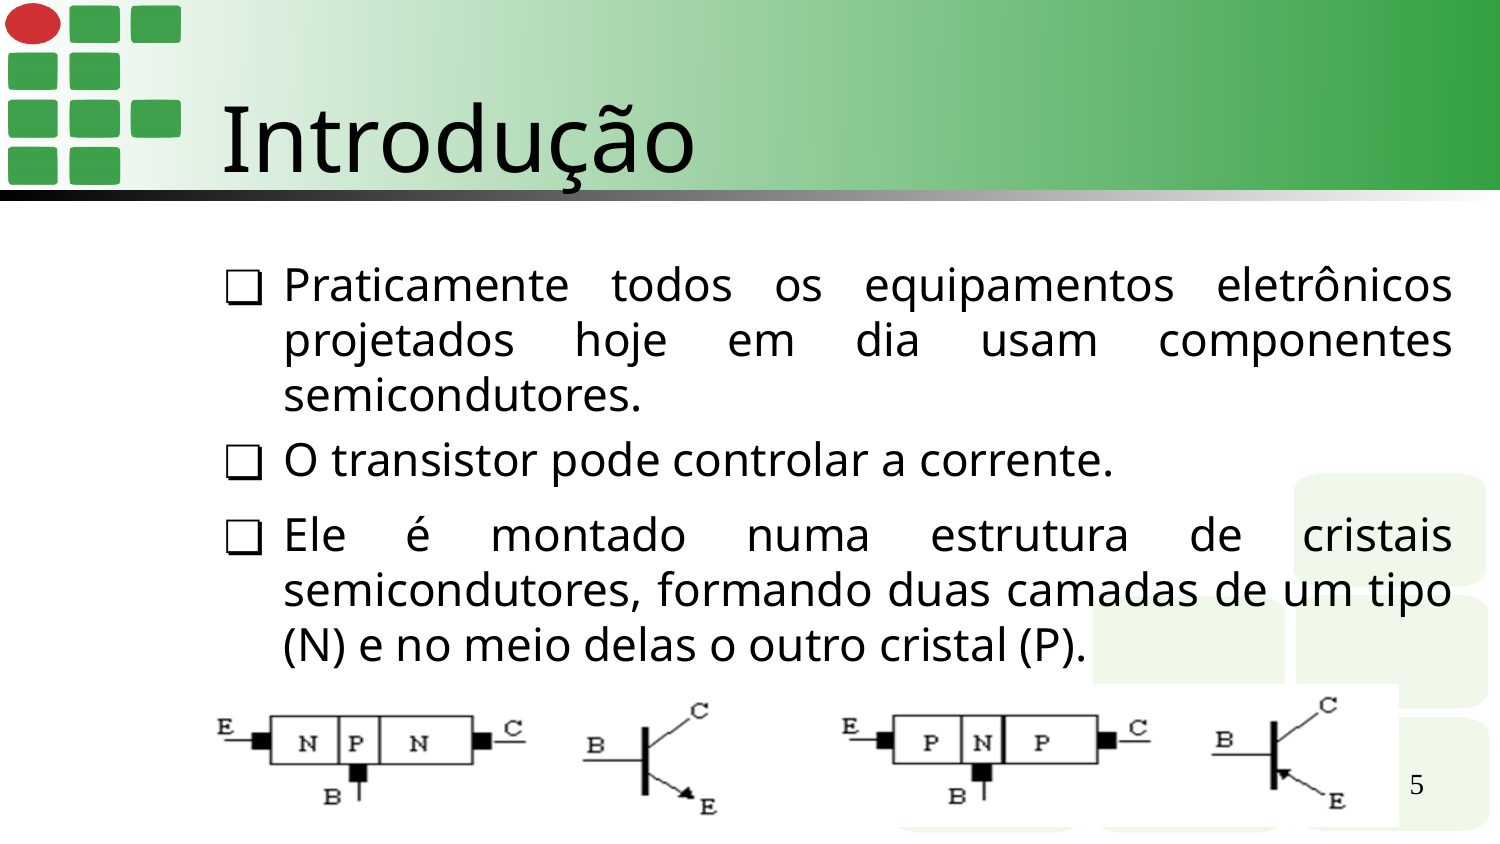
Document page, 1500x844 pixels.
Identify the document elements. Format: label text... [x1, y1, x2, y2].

text_box Introdução [206, 26, 1468, 207]
text_box O transistor pode controlar a corrente. [193, 423, 1469, 498]
text_box Praticamente todos os equipamentos eletrônicos projetados hoje em dia usam componentes semicondutores. [193, 248, 1469, 422]
picture [5, 3, 181, 185]
picture [193, 441, 1495, 835]
text_box Ele é montado numa estrutura de cristais semicondutores, formando duas camadas de um tipo (N) e no meio delas o outro cristal (P). [193, 498, 1469, 686]
slide_number ‹#› [1401, 768, 1425, 827]
